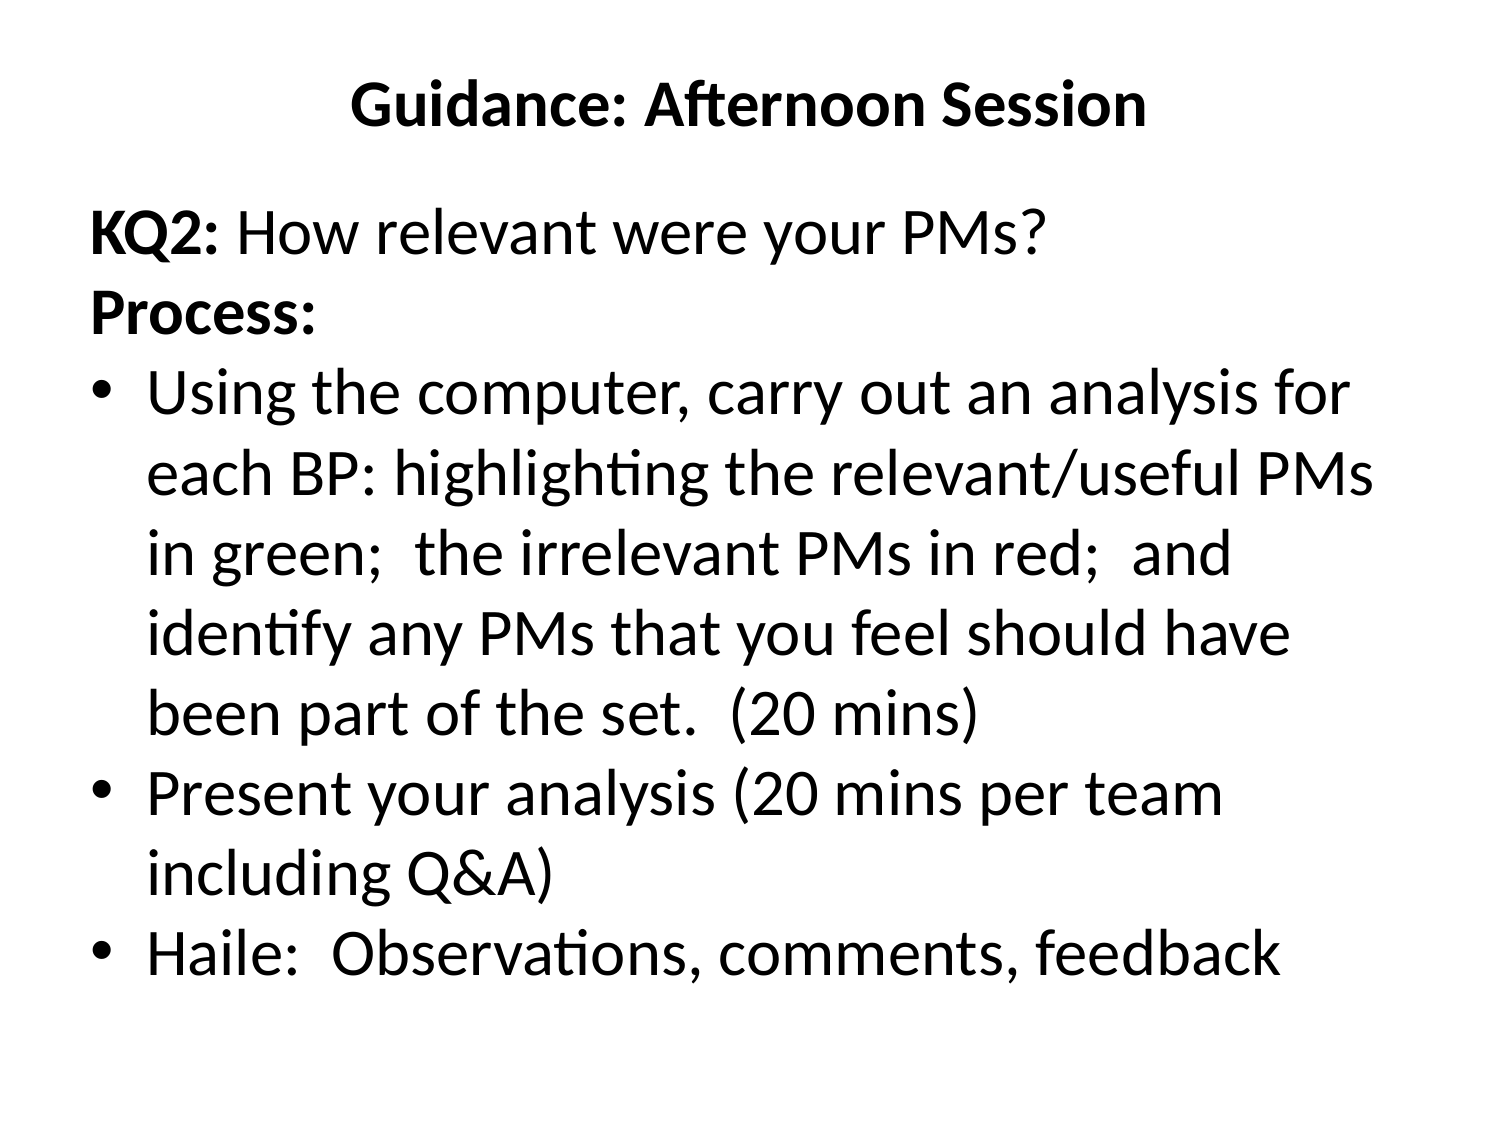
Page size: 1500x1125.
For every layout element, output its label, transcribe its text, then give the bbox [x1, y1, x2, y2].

list KQ2: How relevant were your PMs? Process: Using the computer, carry out an analysis for each BP: highlighting the relevant/useful PMs in green; the irrelevant PMs in red; and identify any PMs that you feel should have been part of the set. (20 mins) Present your analysis (20 mins per team including Q&A) Haile: Observations, comments, feedback [75, 180, 1425, 1005]
title Guidance: Afternoon Session [75, 45, 1425, 155]
